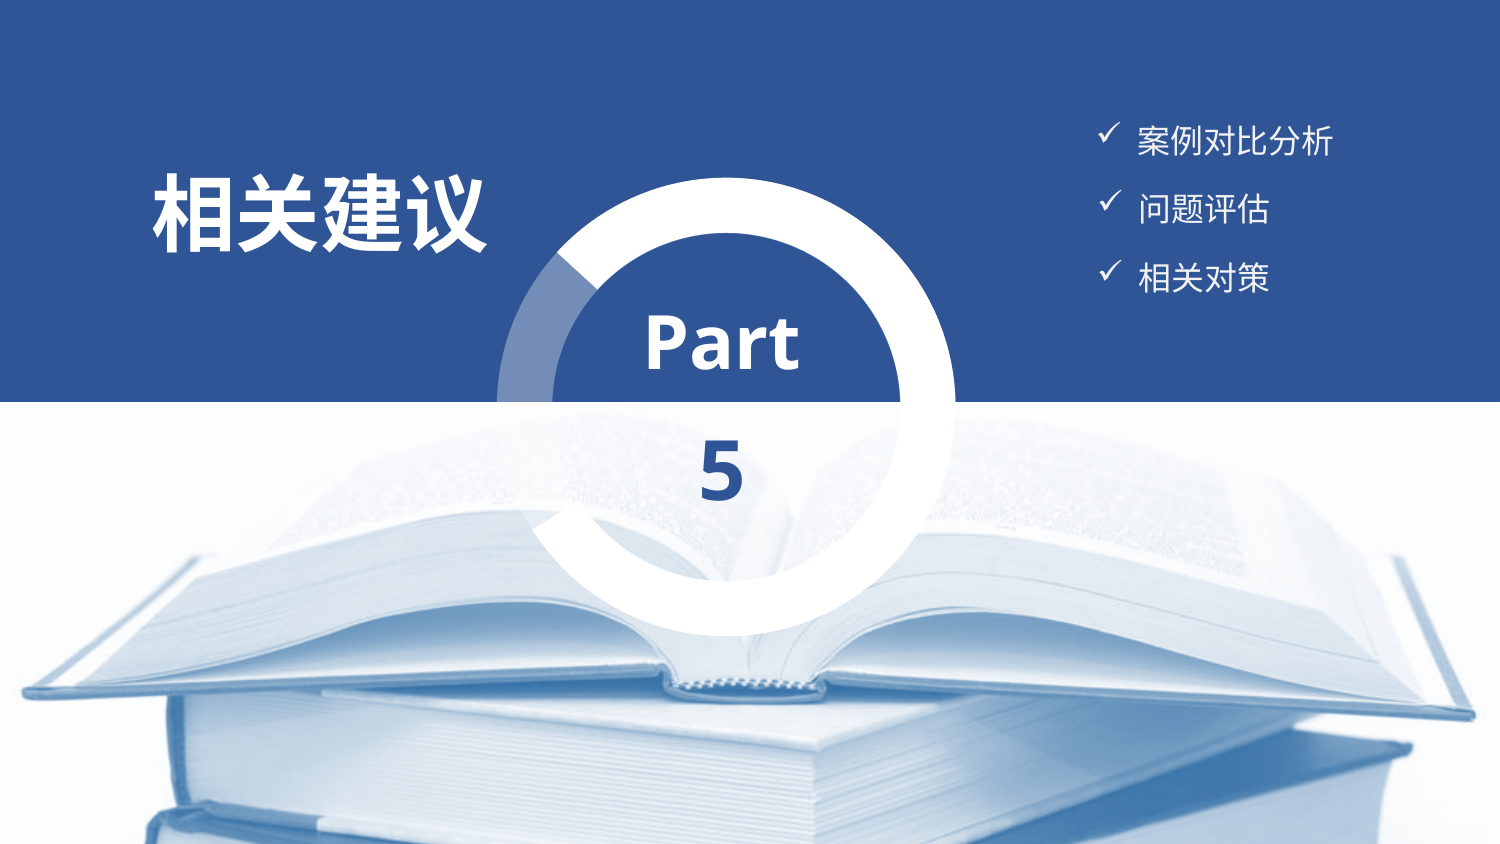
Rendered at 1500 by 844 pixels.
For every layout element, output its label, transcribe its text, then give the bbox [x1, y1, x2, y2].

text_box 相关建议 [139, 155, 501, 269]
text_box 案例对比分析 [1030, 104, 1400, 176]
text_box 相关对策 [1044, 241, 1322, 314]
text_box 问题评估 [1044, 173, 1322, 243]
